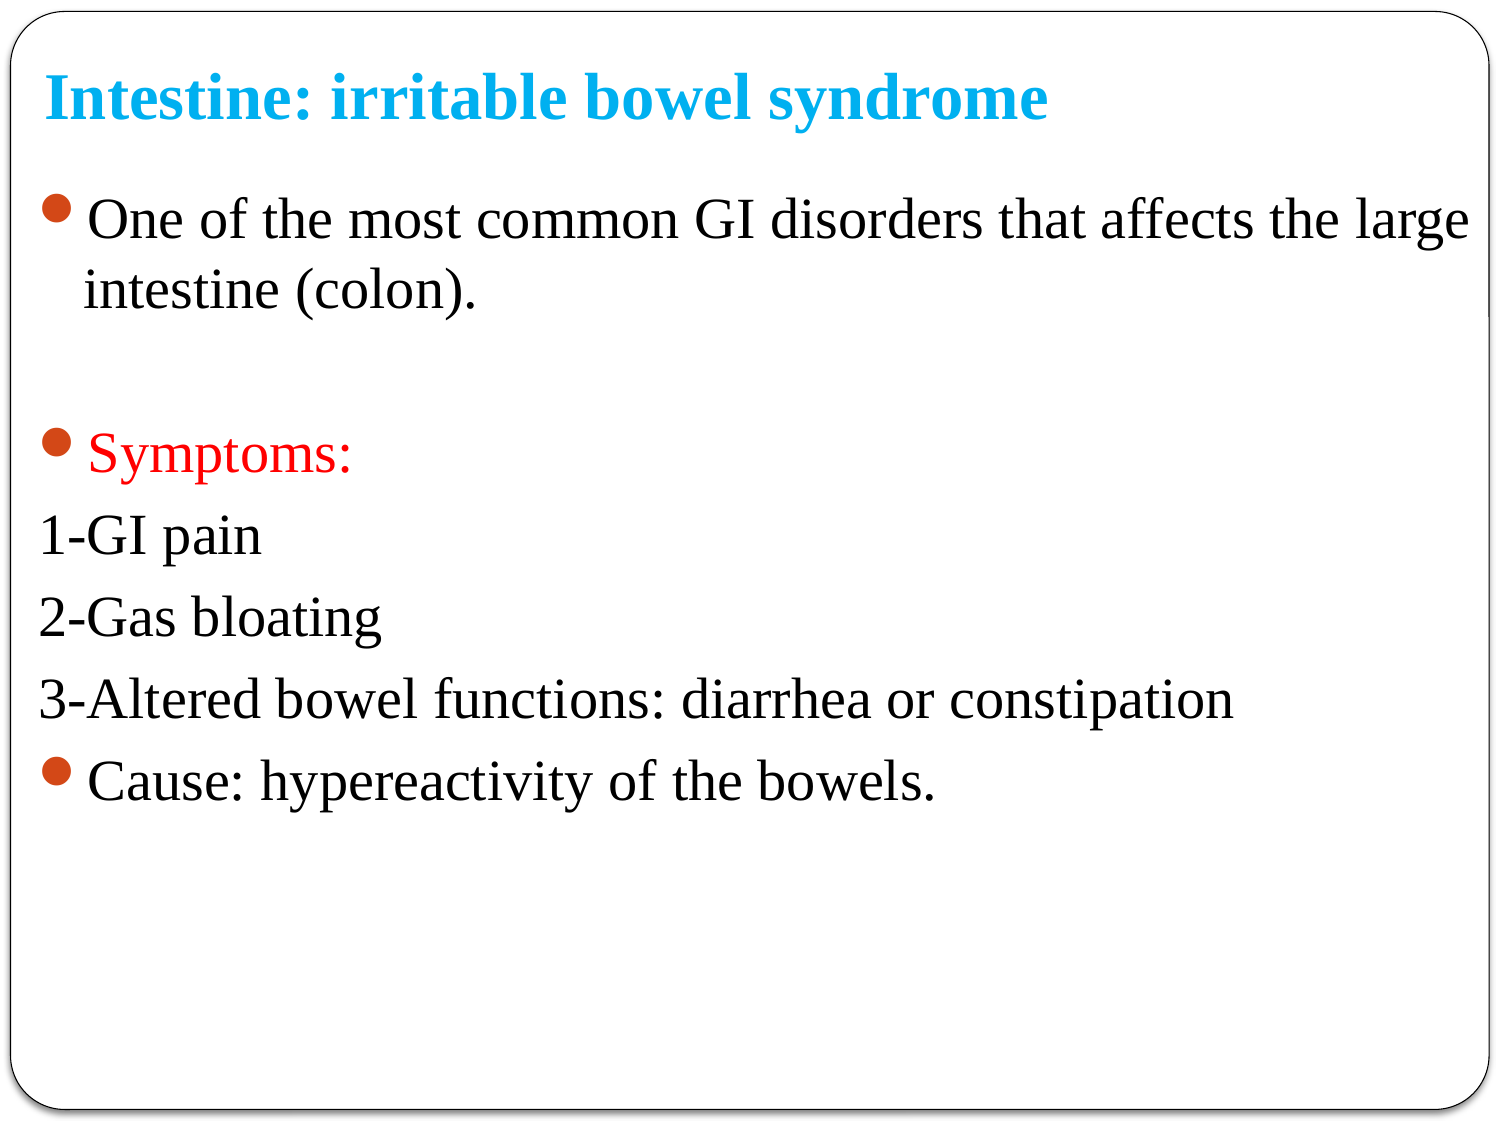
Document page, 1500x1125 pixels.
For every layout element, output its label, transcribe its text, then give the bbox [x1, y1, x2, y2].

list One of the most common GI disorders that affects the large intestine (colon). Symptoms: 1-GI pain 2-Gas bloating 3-Altered bowel functions: diarrhea or constipation Cause: hypereactivity of the bowels. [23, 172, 1500, 1036]
title Intestine: irritable bowel syndrome [29, 0, 1380, 148]
